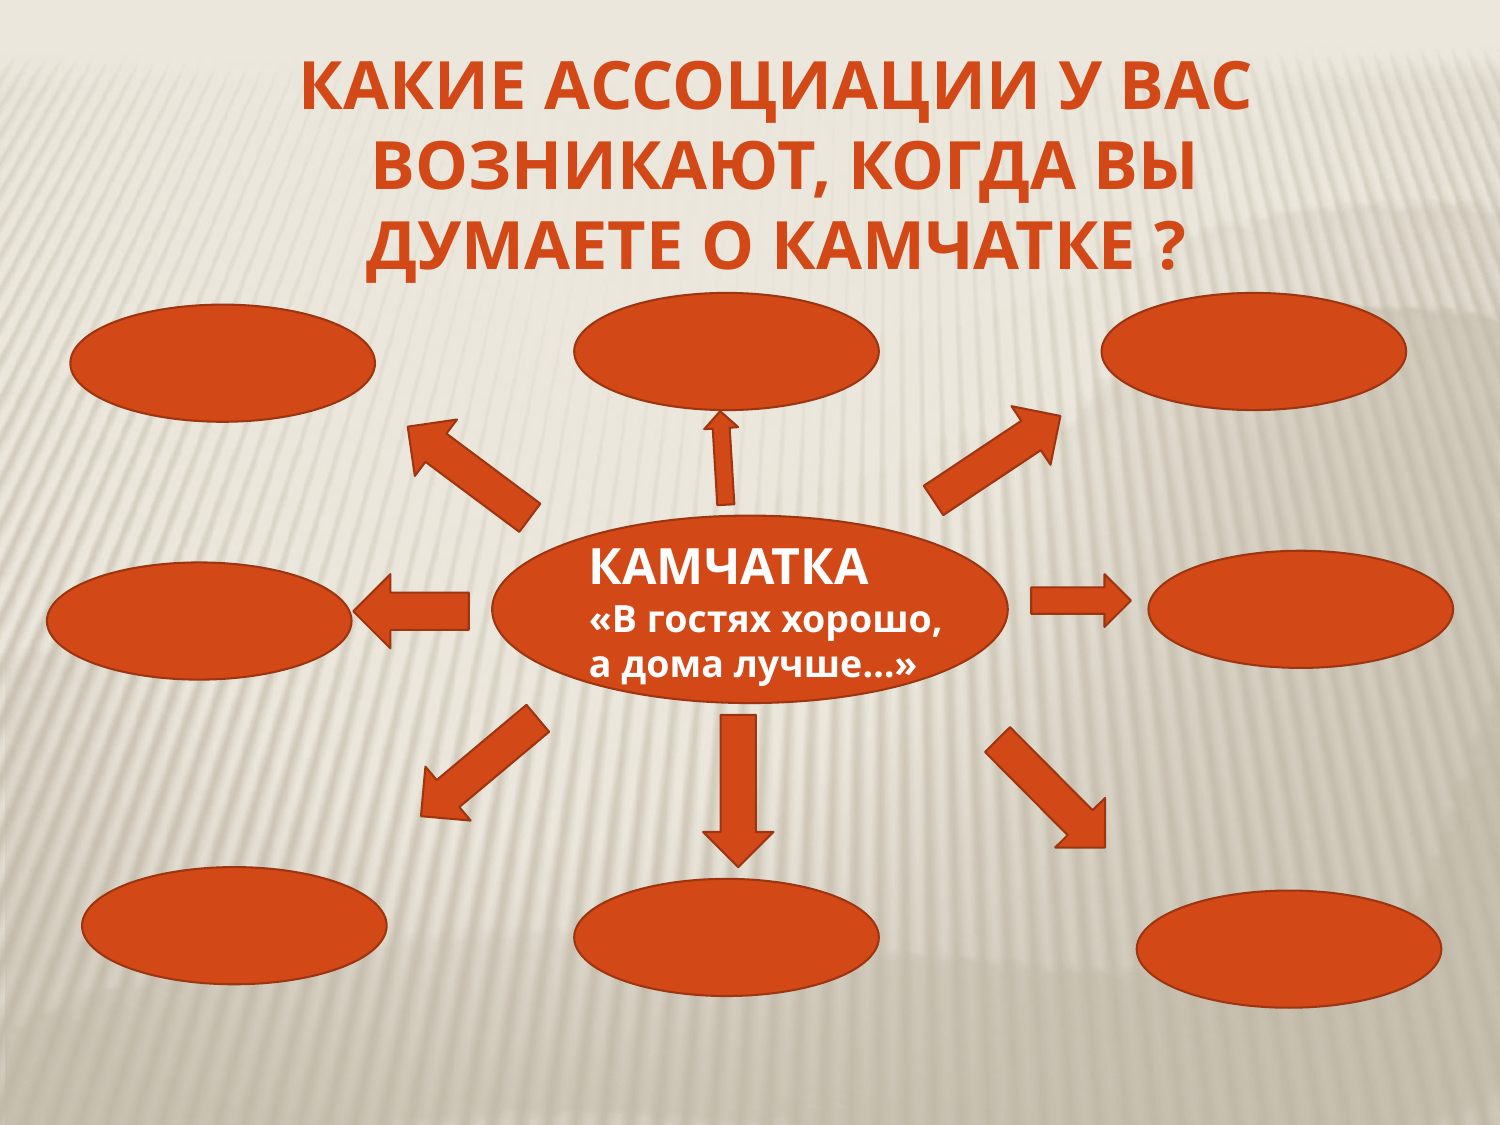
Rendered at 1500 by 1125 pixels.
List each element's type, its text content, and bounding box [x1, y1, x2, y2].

text_box [1147, 549, 1455, 669]
text_box [45, 561, 353, 681]
text_box [352, 573, 470, 650]
text_box [1100, 291, 1408, 412]
text_box [406, 418, 542, 533]
text_box [1030, 573, 1132, 628]
text_box [573, 877, 880, 998]
text_box Какие ассоциации у вас возникают, когда вы Думаете о Камчатке ? [283, 35, 1286, 290]
text_box [628, 693, 872, 705]
text_box [621, 514, 879, 527]
text_box [69, 303, 377, 423]
text_box [419, 704, 550, 822]
text_box КАМЧАТКА «В гостях хорошо, а дома лучше…» [574, 527, 985, 693]
text_box [703, 410, 740, 507]
text_box [922, 405, 1062, 516]
text_box [573, 291, 880, 412]
text_box [1135, 889, 1443, 1009]
text_box [702, 713, 775, 868]
text_box [985, 569, 1009, 650]
text_box [984, 726, 1107, 849]
text_box [80, 866, 388, 986]
text_box [491, 539, 574, 679]
